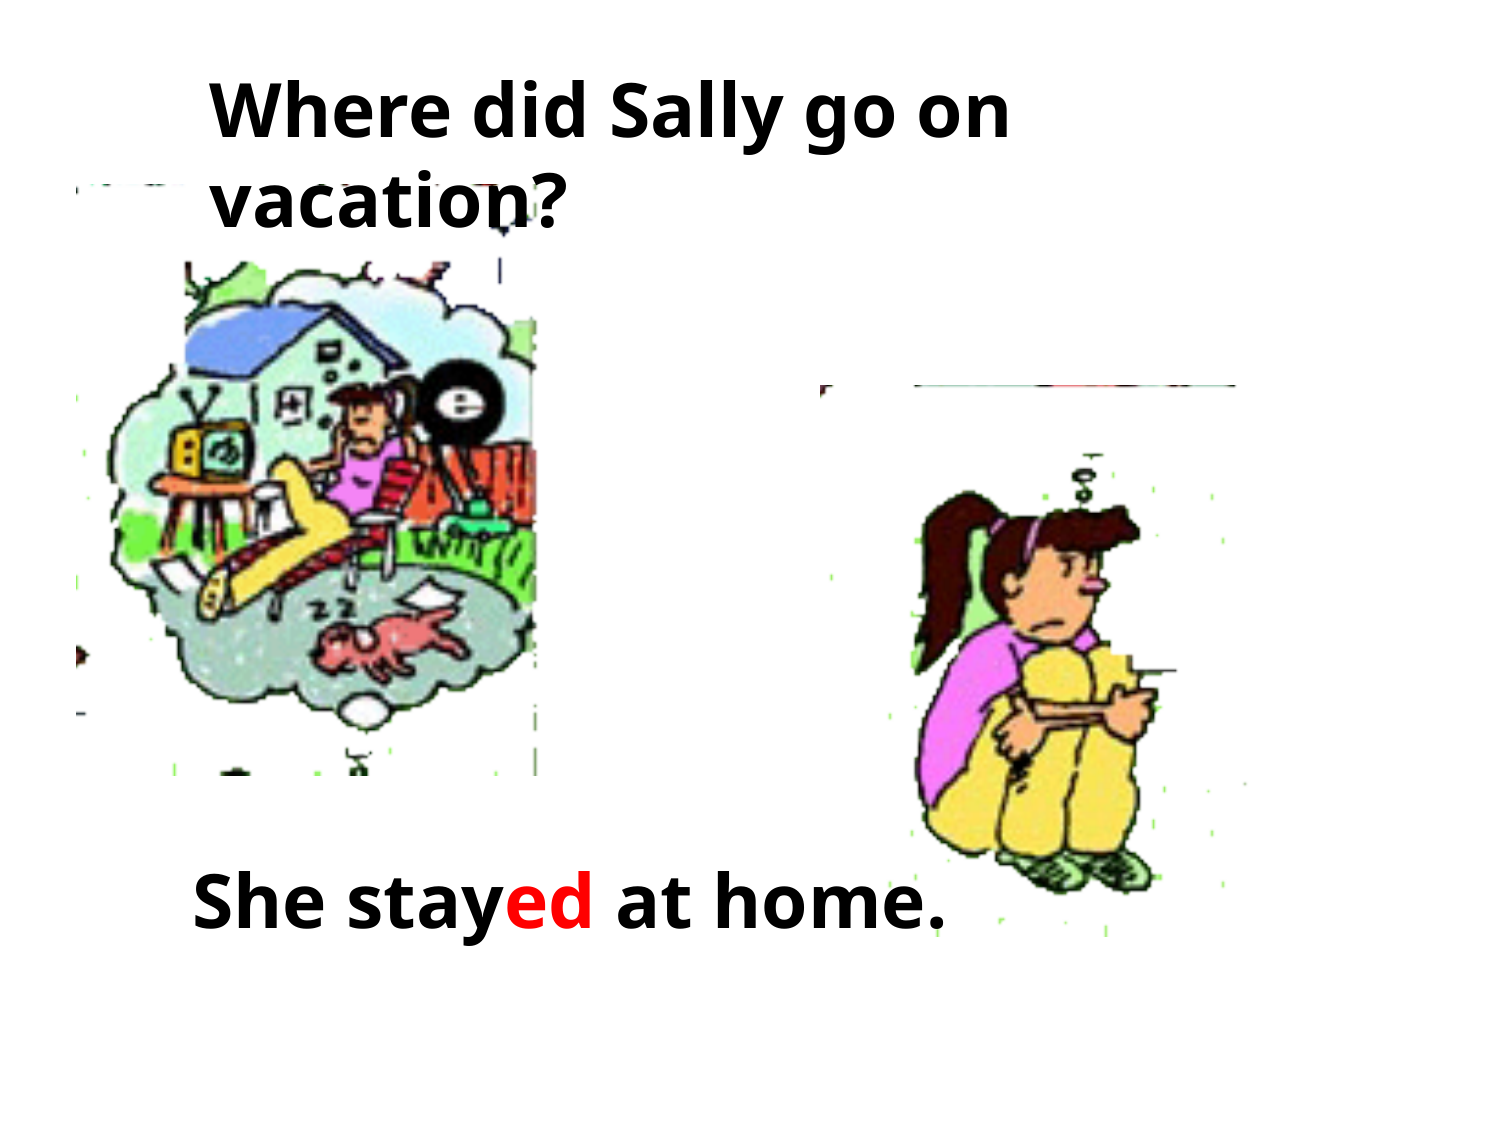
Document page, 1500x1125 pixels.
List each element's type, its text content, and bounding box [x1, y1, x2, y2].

text_box She stayed at home. [177, 846, 963, 951]
picture [76, 184, 617, 776]
picture [820, 385, 1325, 937]
text_box Where did Sally go on vacation? [194, 54, 1376, 250]
